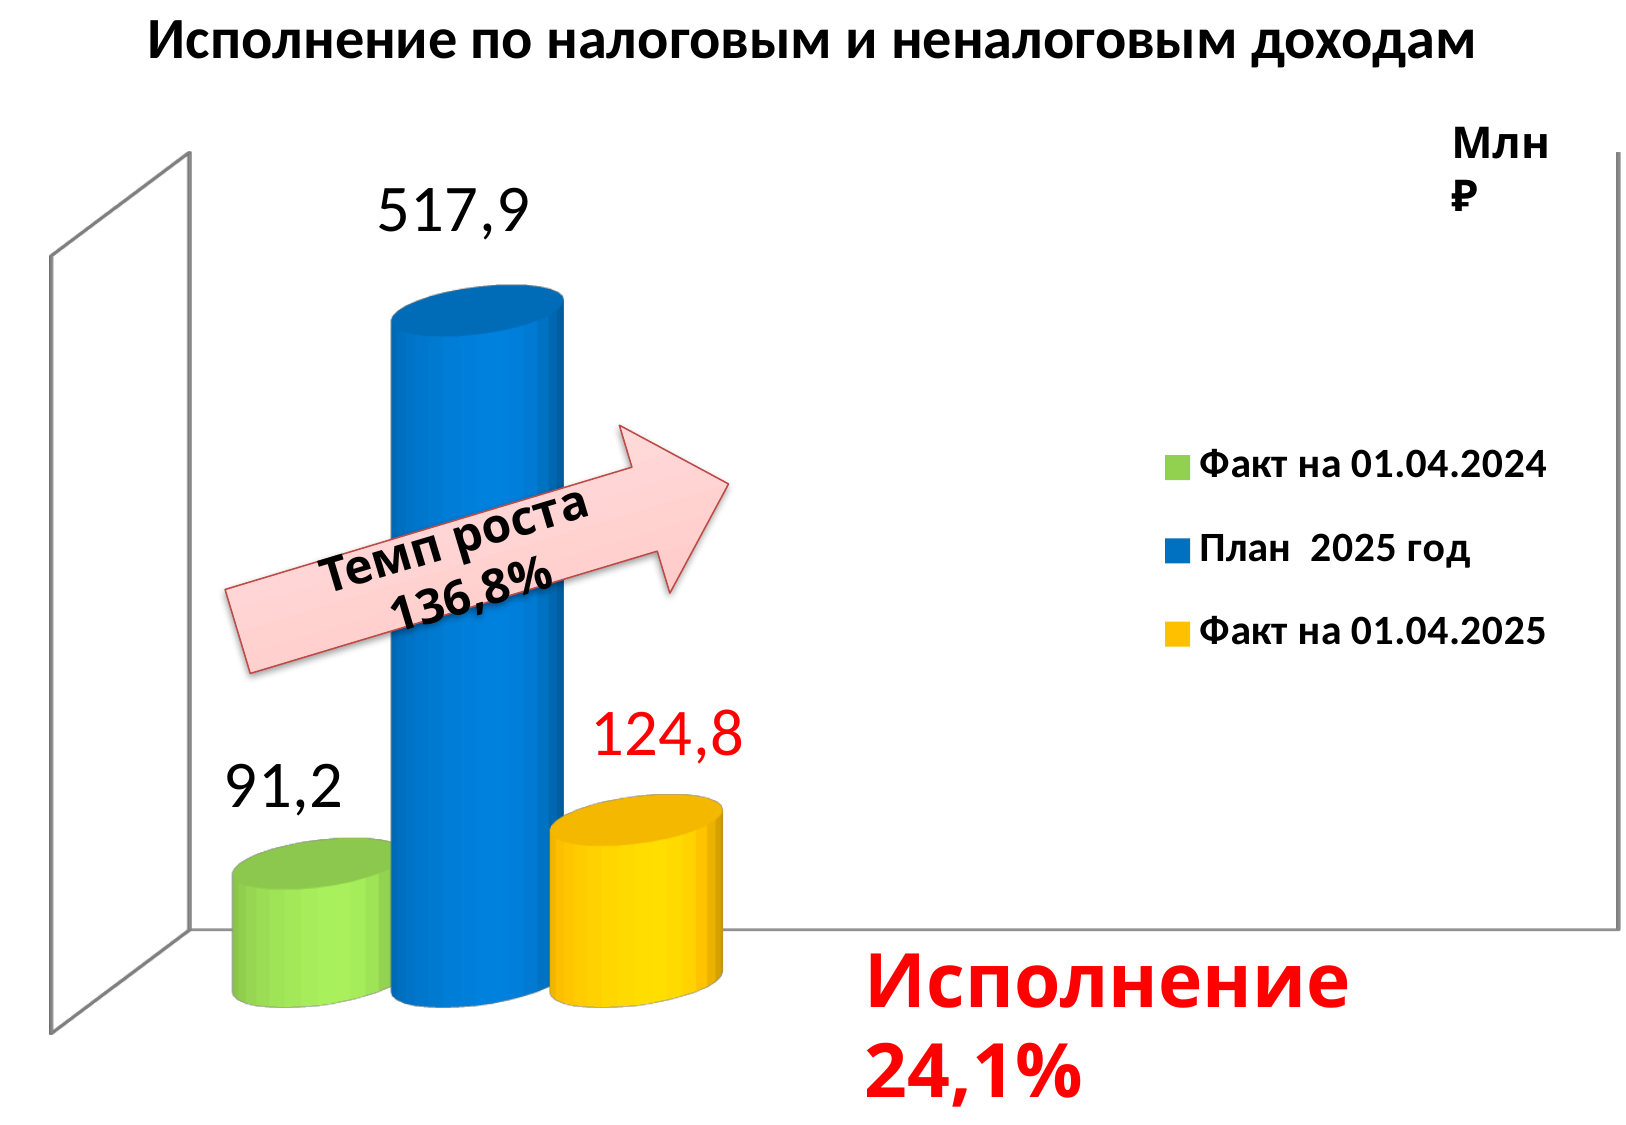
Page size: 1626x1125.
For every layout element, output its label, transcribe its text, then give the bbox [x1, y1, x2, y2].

chart [22, 87, 1621, 1094]
title Исполнение по налоговым и неналоговым доходам [33, 0, 1592, 76]
